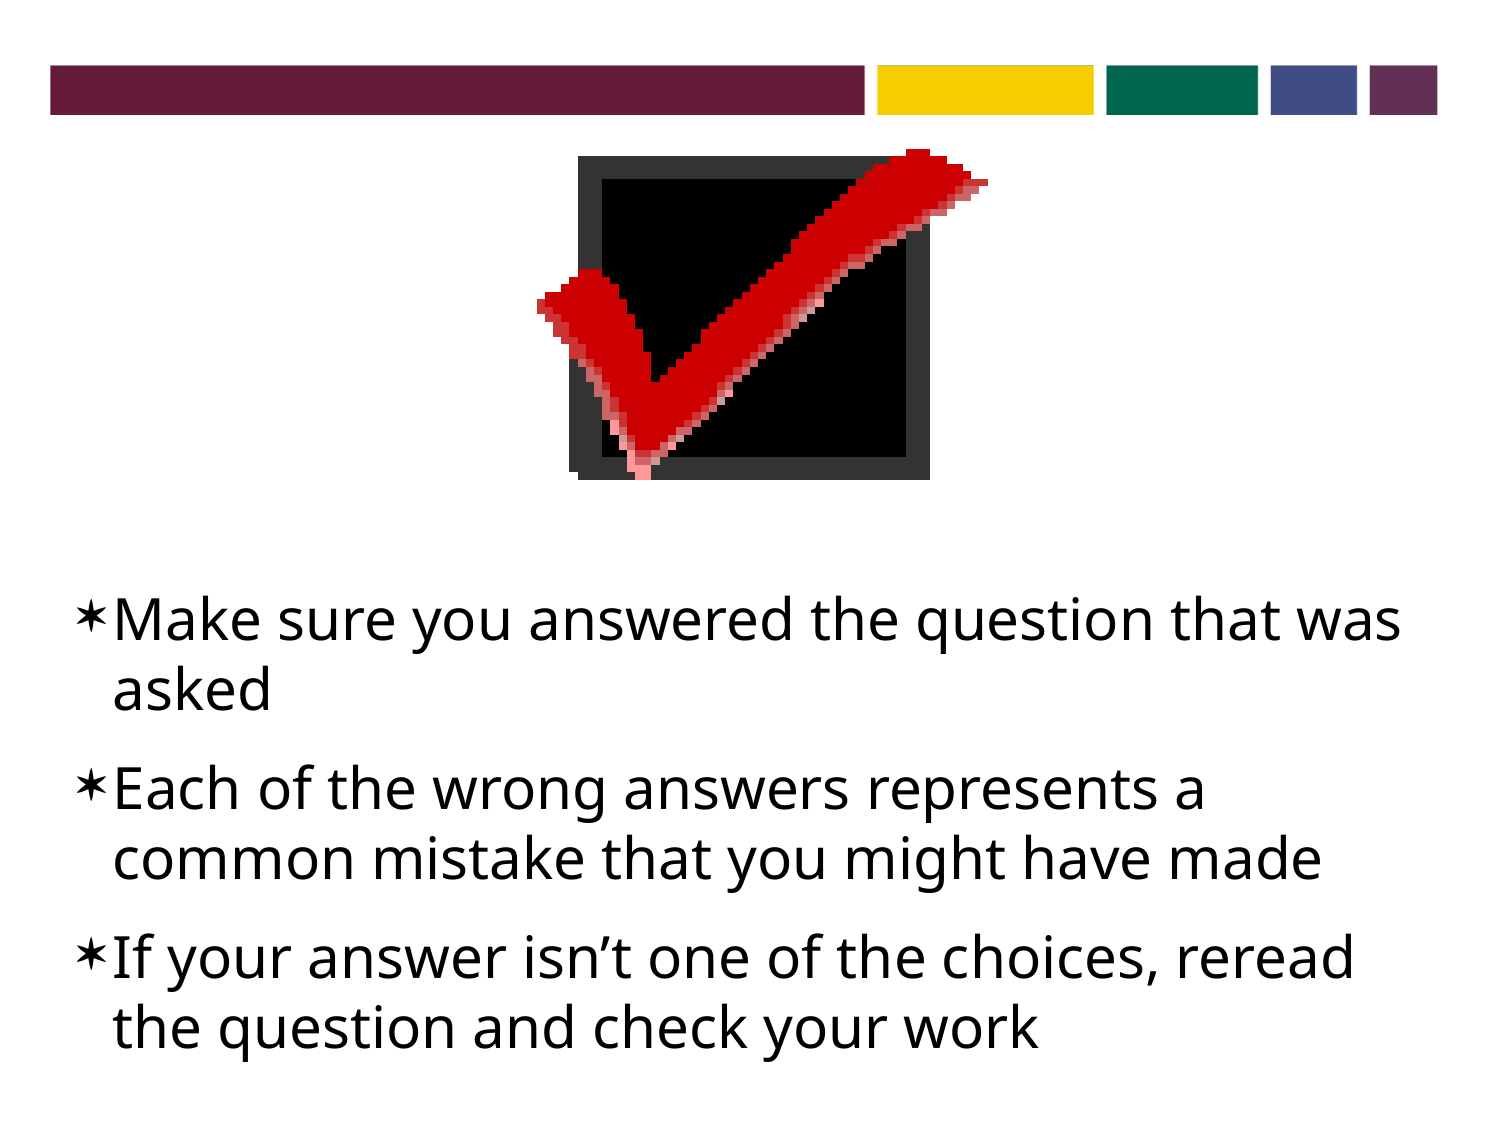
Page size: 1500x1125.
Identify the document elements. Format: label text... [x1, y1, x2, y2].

text_box Make sure you answered the question that was asked Each of the wrong answers represents a common mistake that you might have made If your answer isn’t one of the choices, reread the question and check your work [62, 574, 1425, 1068]
picture [537, 149, 988, 488]
picture [37, 49, 1438, 116]
